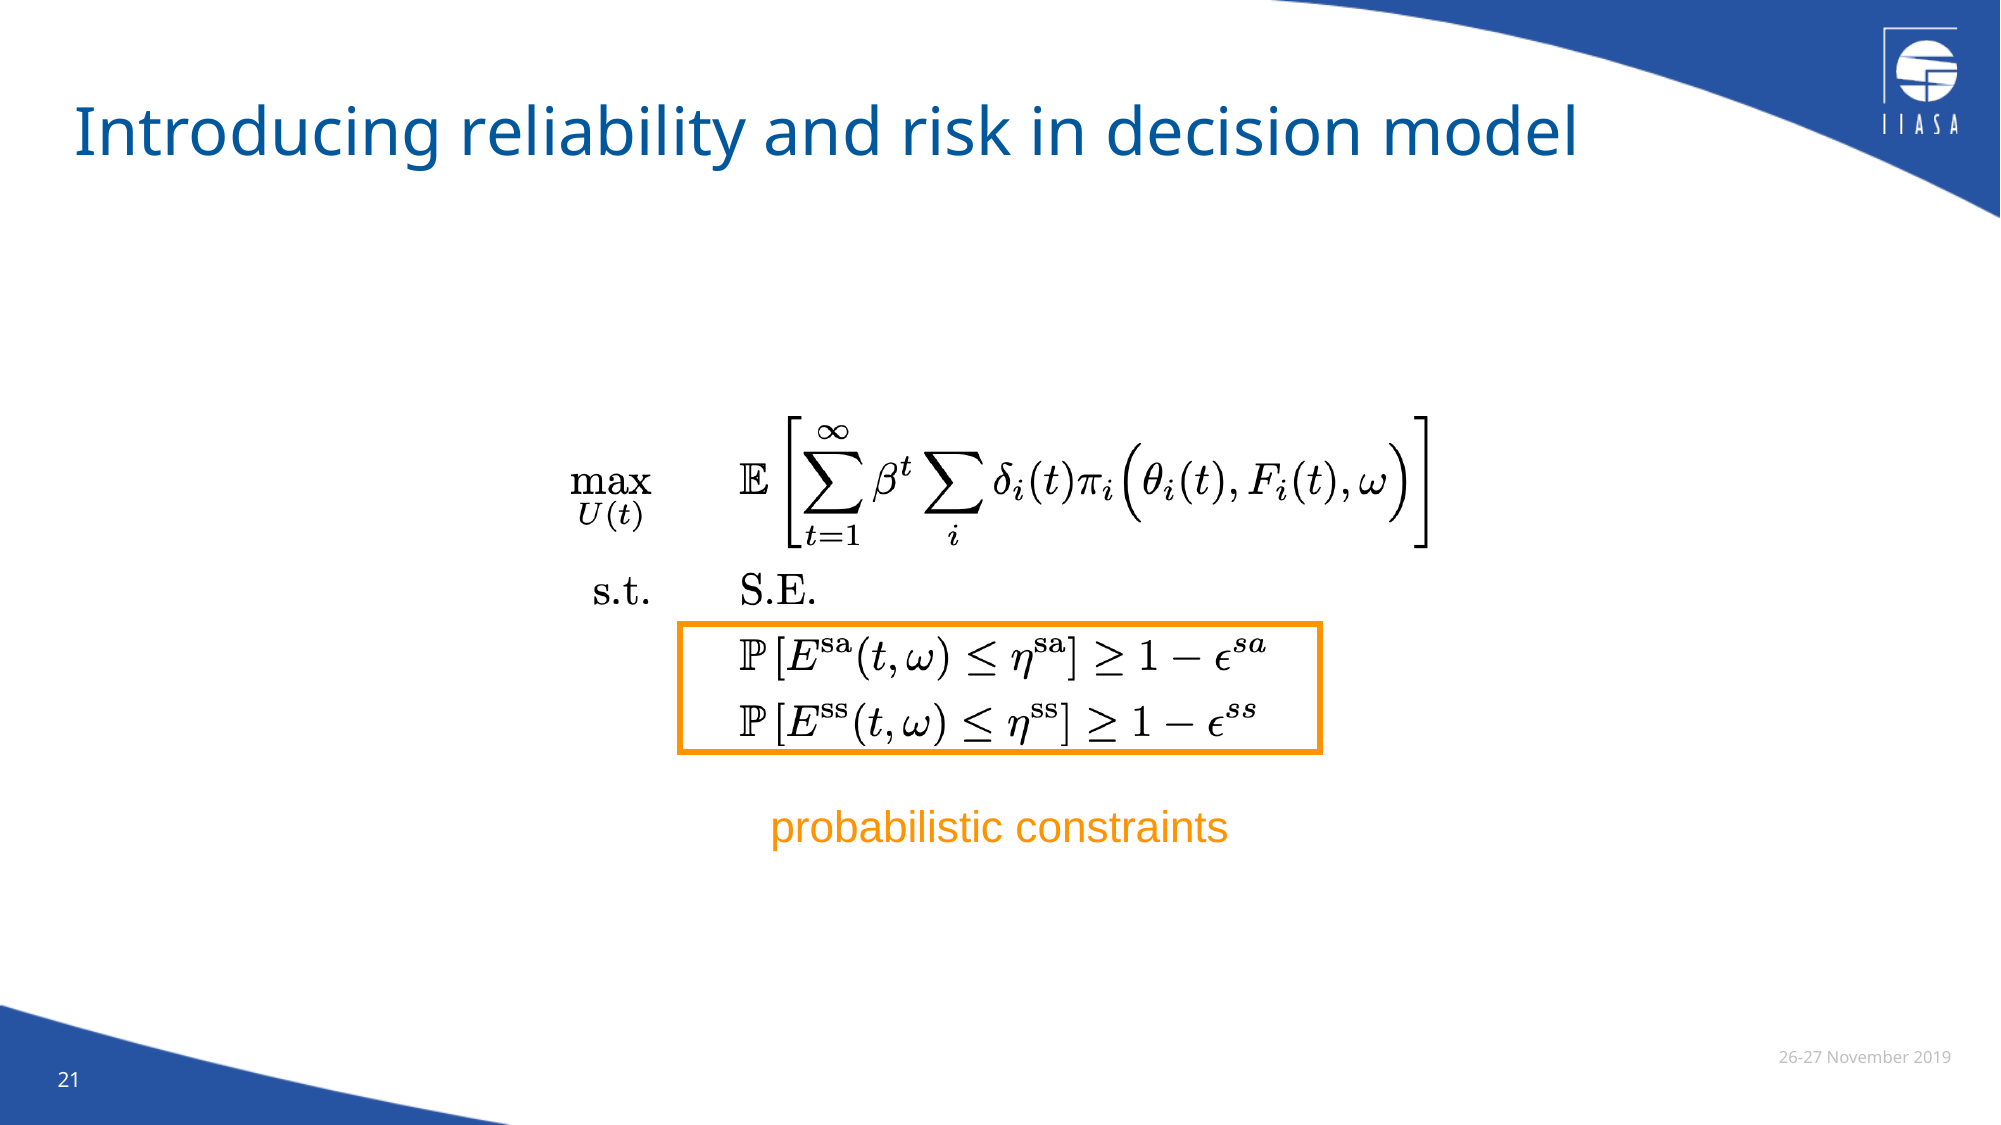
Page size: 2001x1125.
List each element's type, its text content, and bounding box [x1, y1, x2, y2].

slide_number 21 [42, 1042, 493, 1102]
title Introducing reliability and risk in decision model [59, 43, 1863, 224]
text_box [679, 746, 1321, 752]
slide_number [467, 1045, 1958, 1069]
text_box probabilistic constraints [764, 792, 1236, 857]
picture [0, 0, 2000, 1125]
